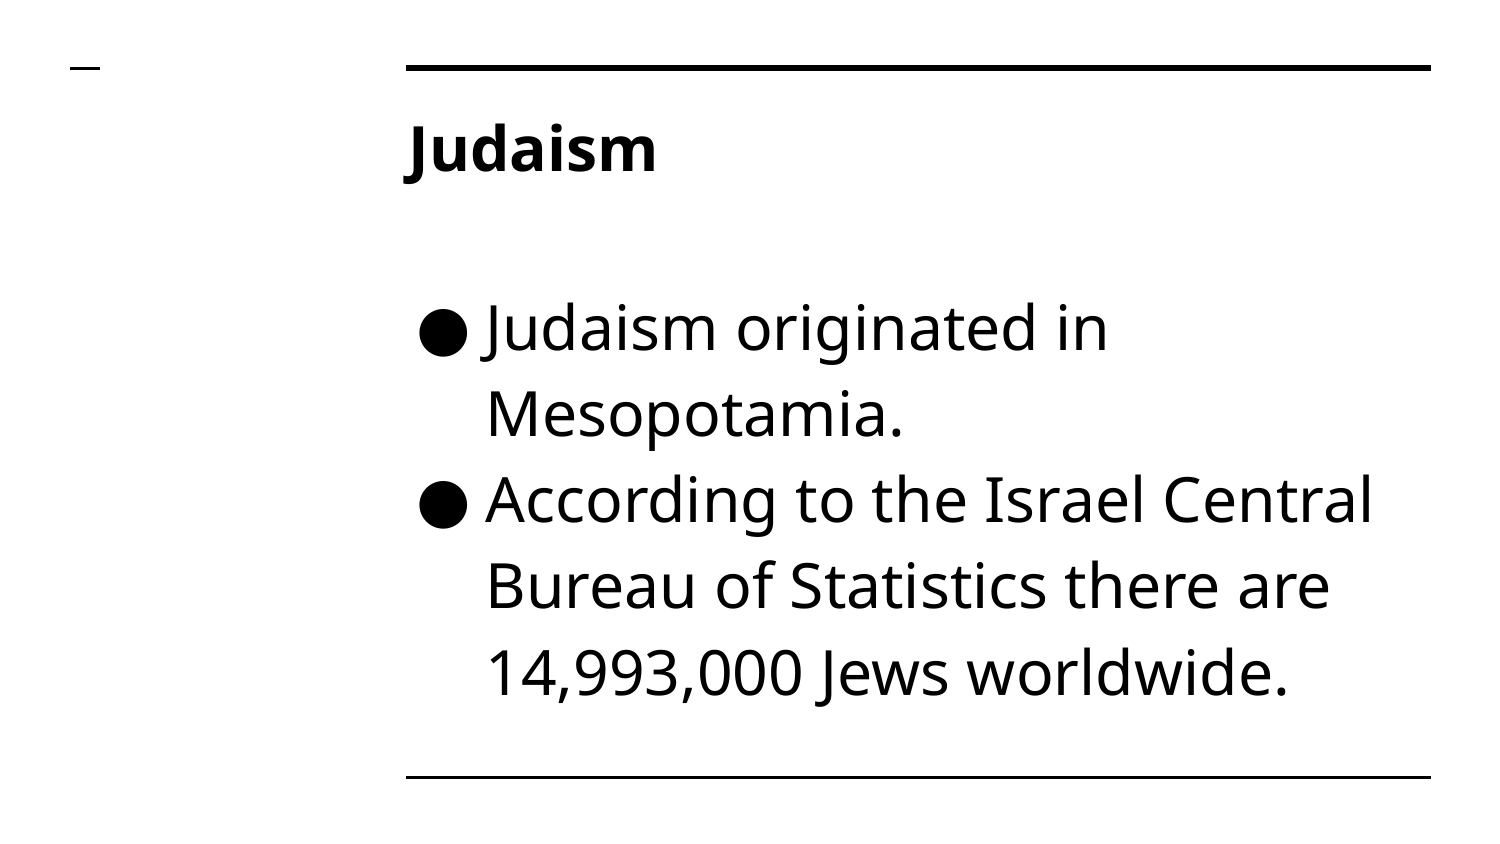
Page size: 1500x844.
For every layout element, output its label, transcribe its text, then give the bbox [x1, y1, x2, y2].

title Judaism [393, 94, 1431, 199]
list Judaism originated in Mesopotamia. According to the Israel Central Bureau of Statistics there are 14,993,000 Jews worldwide. [395, 261, 1433, 755]
